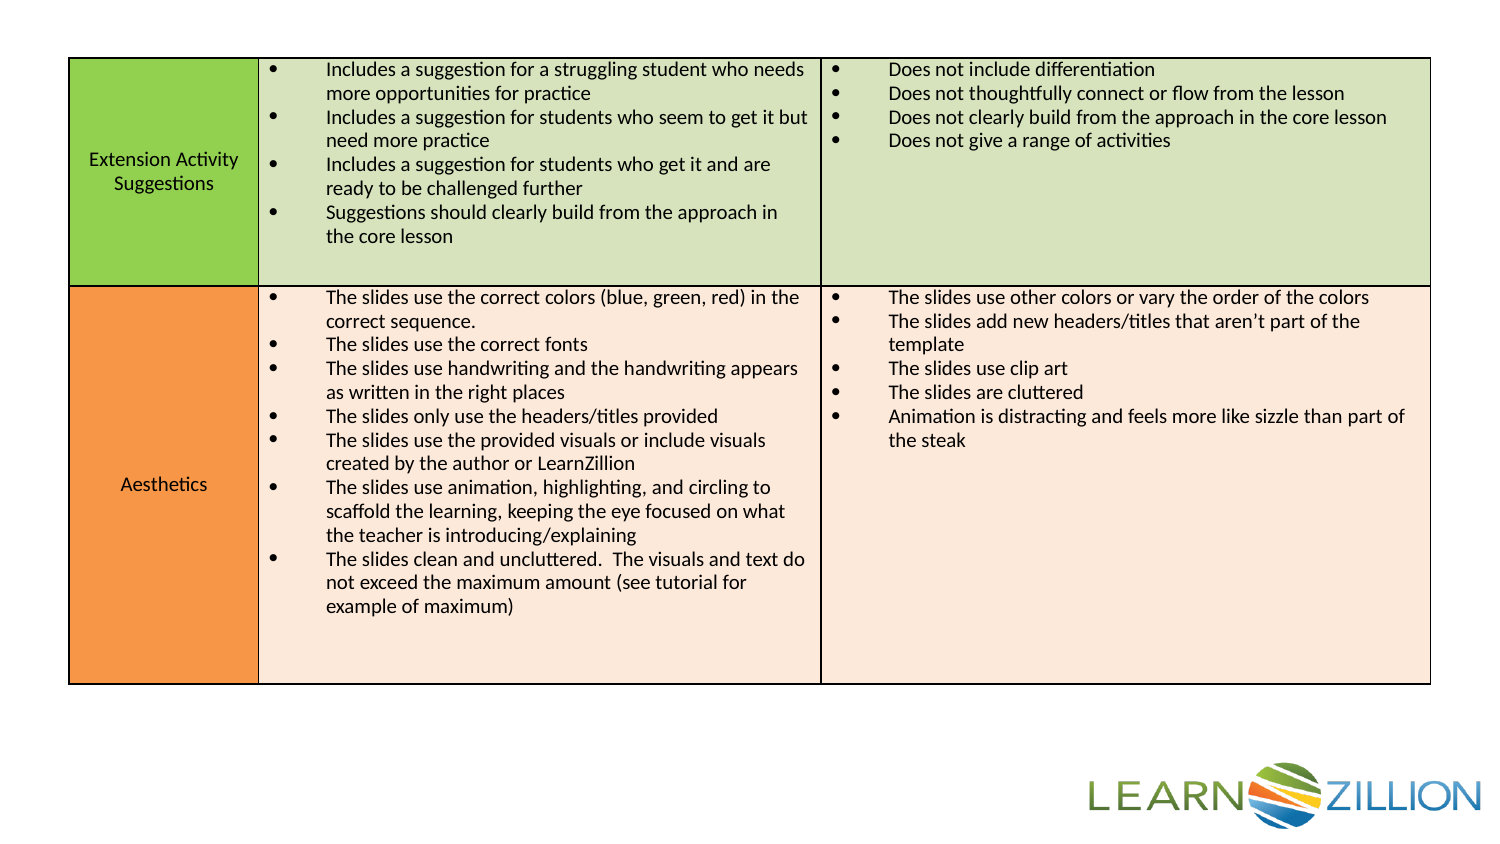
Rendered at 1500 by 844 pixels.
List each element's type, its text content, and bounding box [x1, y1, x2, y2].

table_cell Aesthetics [70, 287, 258, 683]
table_header Does not include differentiation Does not thoughtfully connect or flow from the lesson Does not clearly build from the approach in the core lesson Does not give a range of activities [822, 59, 1430, 285]
table_header Includes a suggestion for a struggling student who needs more opportunities for practice Includes a suggestion for students who seem to get it but need more practice Includes a suggestion for students who get it and are ready to be challenged further Suggestions should clearly build from the approach in the core lesson [259, 59, 820, 285]
picture [1087, 759, 1482, 831]
table_header Extension Activity Suggestions [70, 59, 258, 285]
table_cell The slides use the correct colors (blue, green, red) in the correct sequence. The slides use the correct fonts The slides use handwriting and the handwriting appears as written in the right places The slides only use the headers/titles provided The slides use the provided visuals or include visuals created by the author or LearnZillion The slides use animation, highlighting, and circling to scaffold the learning, keeping the eye focused on what the teacher is introducing/explaining The slides clean and uncluttered. The visuals and text do not exceed the maximum amount (see tutorial for example of maximum) [259, 287, 820, 683]
table_cell The slides use other colors or vary the order of the colors The slides add new headers/titles that aren’t part of the template The slides use clip art The slides are cluttered Animation is distracting and feels more like sizzle than part of the steak [822, 287, 1430, 683]
text_box [69, 61, 100, 123]
